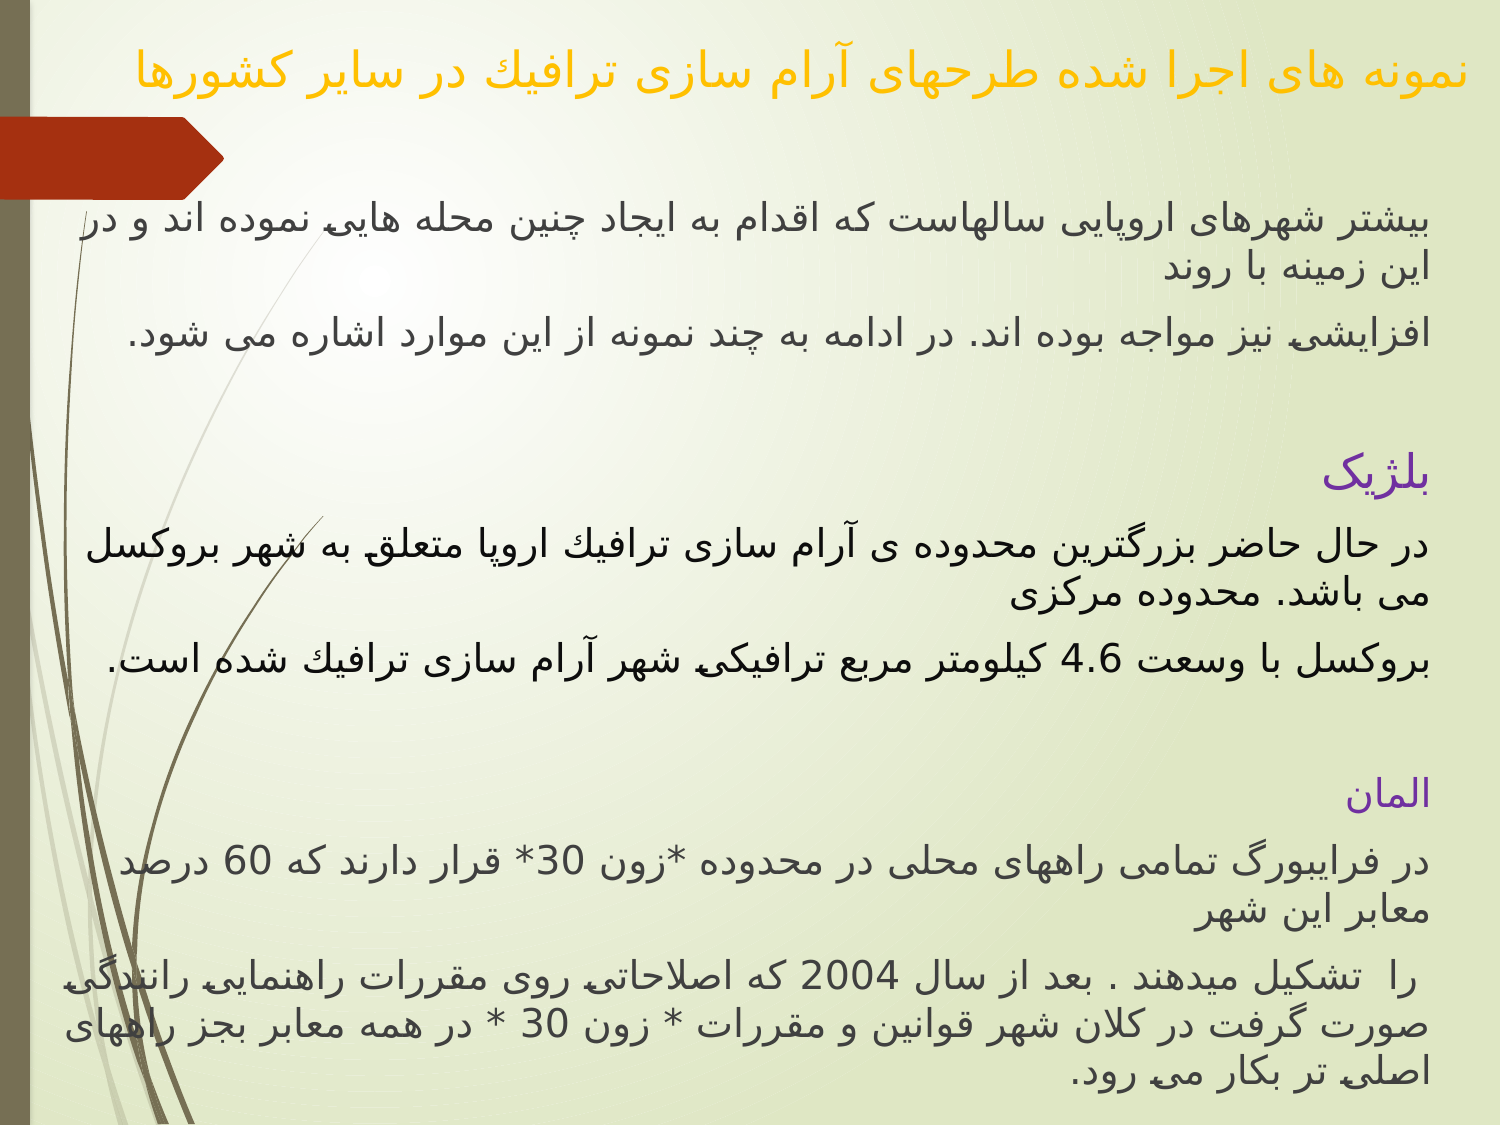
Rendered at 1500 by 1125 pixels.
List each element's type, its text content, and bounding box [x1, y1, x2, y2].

title نمونه های اجرا شده طرحهای آرام سازی ترافيك در ساير كشورها [119, 30, 1496, 164]
list بیشتر شهرهای اروپایی سالهاست که اقدام به ایجاد چنین محله هایی نموده اند و در این زمینه با روند افزایشی نیز مواجه بوده اند. در ادامه به چند نمونه از این موارد اشاره می شود. بلژیک در حال حاضر بزرگترین محدوده ی آرام سازی ترافیك اروپا متعلق به شهر بروکسل می باشد. محدوده مرکزی بروکسل با وسعت 4.6 کیلومتر مربع ترافیكی شهر آرام سازی ترافیك شده است. المان در فرایبورگ تمامی راههای محلی در محدوده *زون 30* قرار دارند که 60 درصد معابر این شهر را تشکیل میدهند . بعد از سال 2004 که اصلاحاتی روی مقررات راهنمایی رانندگی صورت گرفت در کلان شهر قوانین و مقررات * زون 30 * در همه معابر بجز راههای اصلی تر بكار می رود. [41, 184, 1447, 1104]
